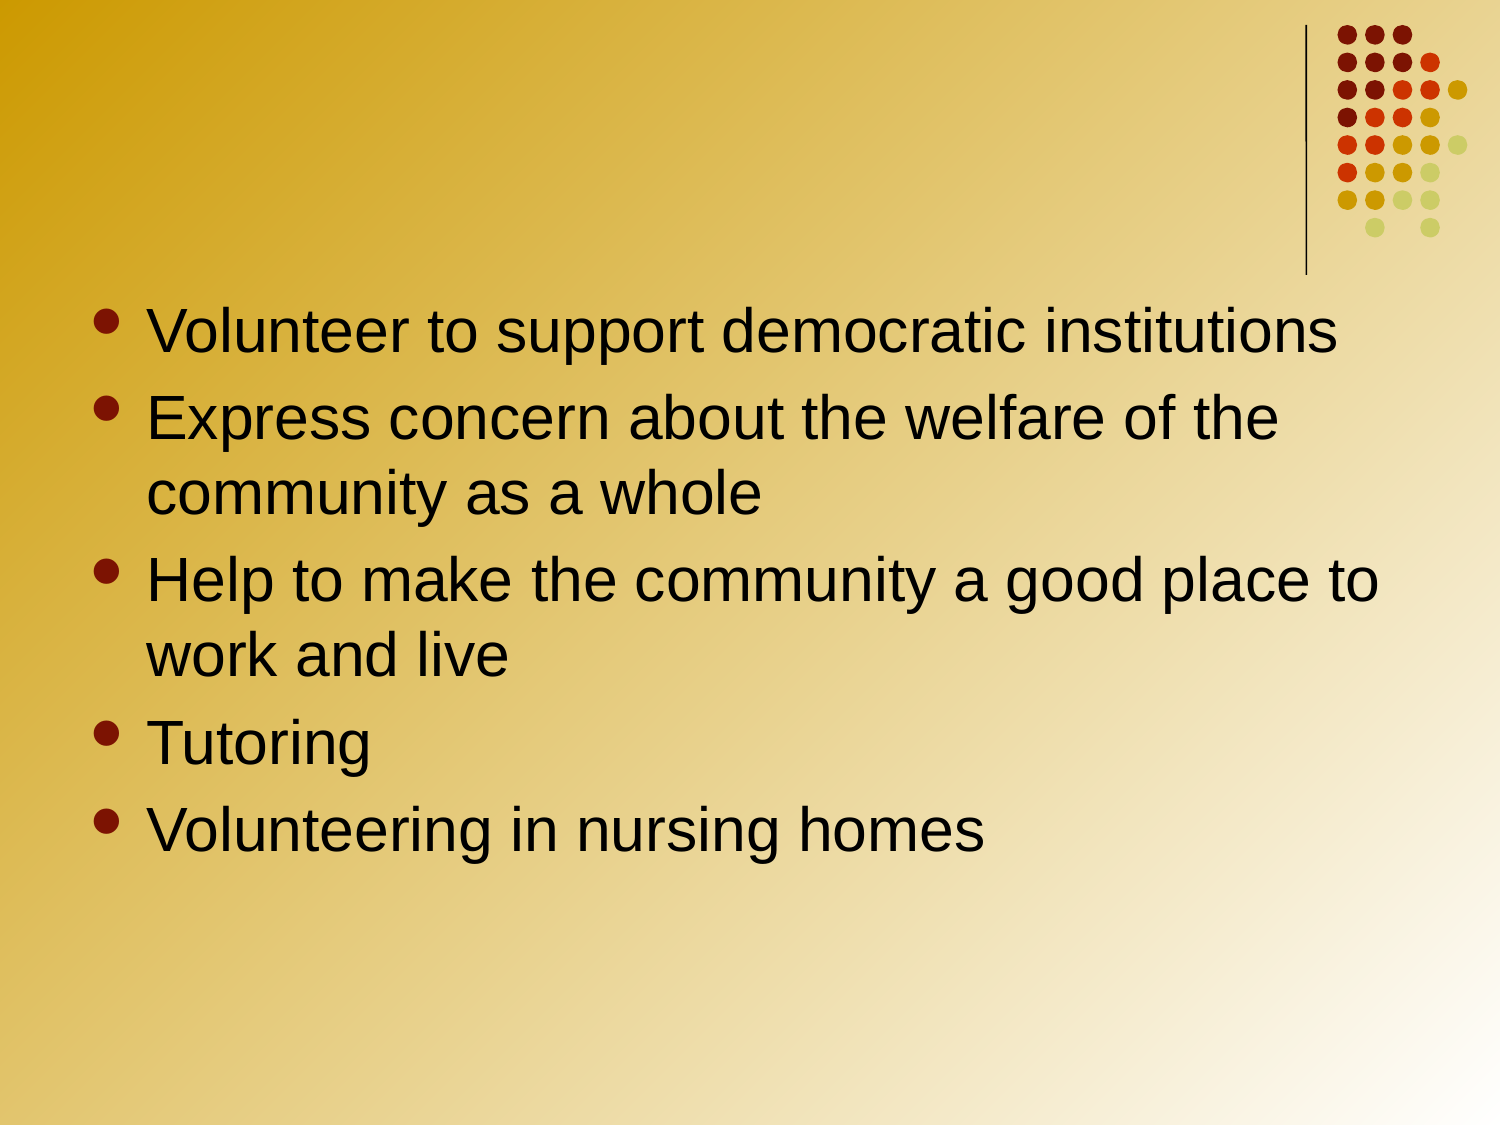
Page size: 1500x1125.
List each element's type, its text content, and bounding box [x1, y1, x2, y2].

list Volunteer to support democratic institutions Express concern about the welfare of the community as a whole Help to make the community a good place to work and live Tutoring Volunteering in nursing homes [75, 282, 1425, 1006]
